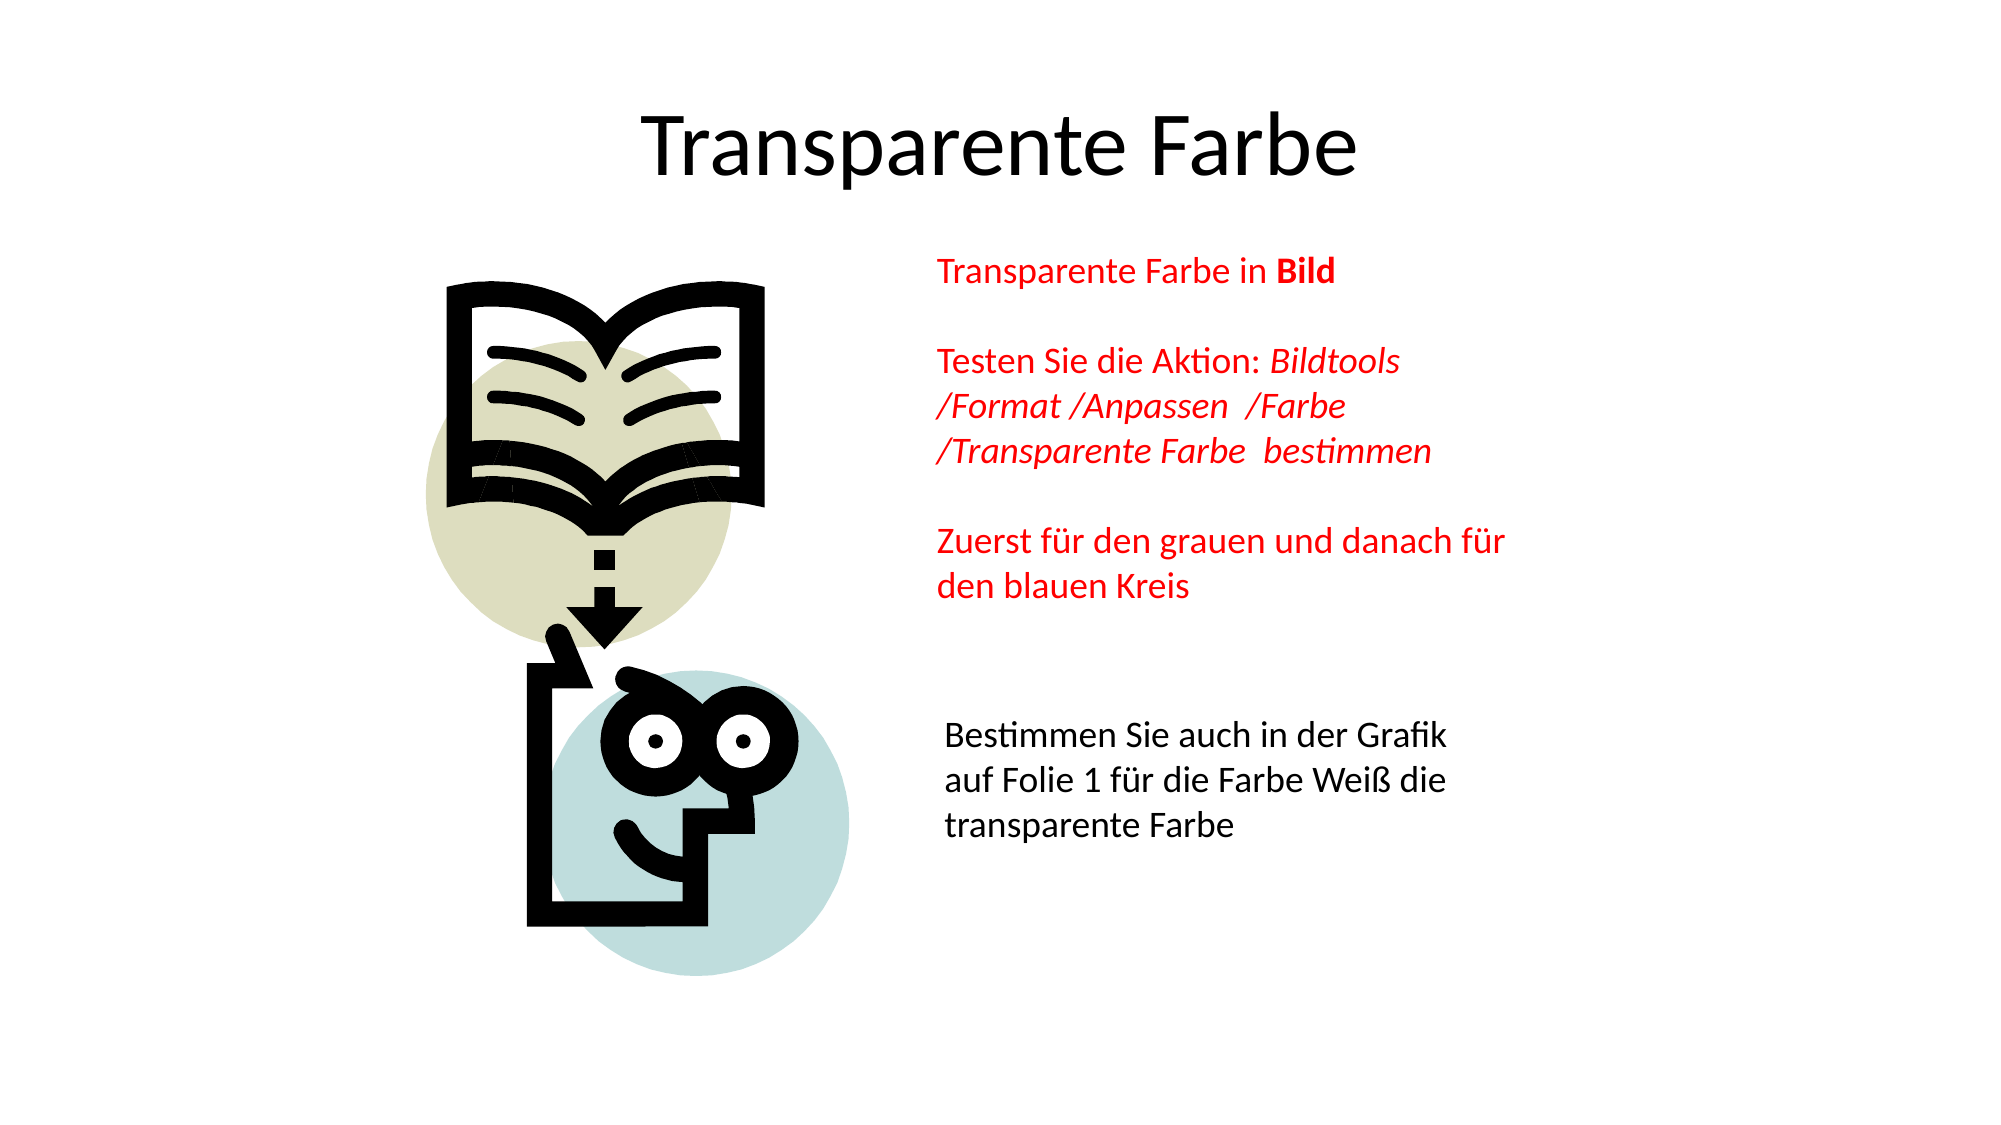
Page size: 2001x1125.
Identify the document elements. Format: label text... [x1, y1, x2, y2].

text_box Bestimmen Sie auch in der Grafik auf Folie 1 für die Farbe Weiß die transparente Farbe [929, 703, 1481, 898]
title Transparente Farbe [99, 45, 1900, 233]
text_box Transparente Farbe in Bild Testen Sie die Aktion: Bildtools /Format /Anpassen /Farbe /Transparente Farbe bestimmen Zuerst für den grauen und danach für den blauen Kreis [922, 238, 1563, 614]
picture [425, 280, 850, 977]
